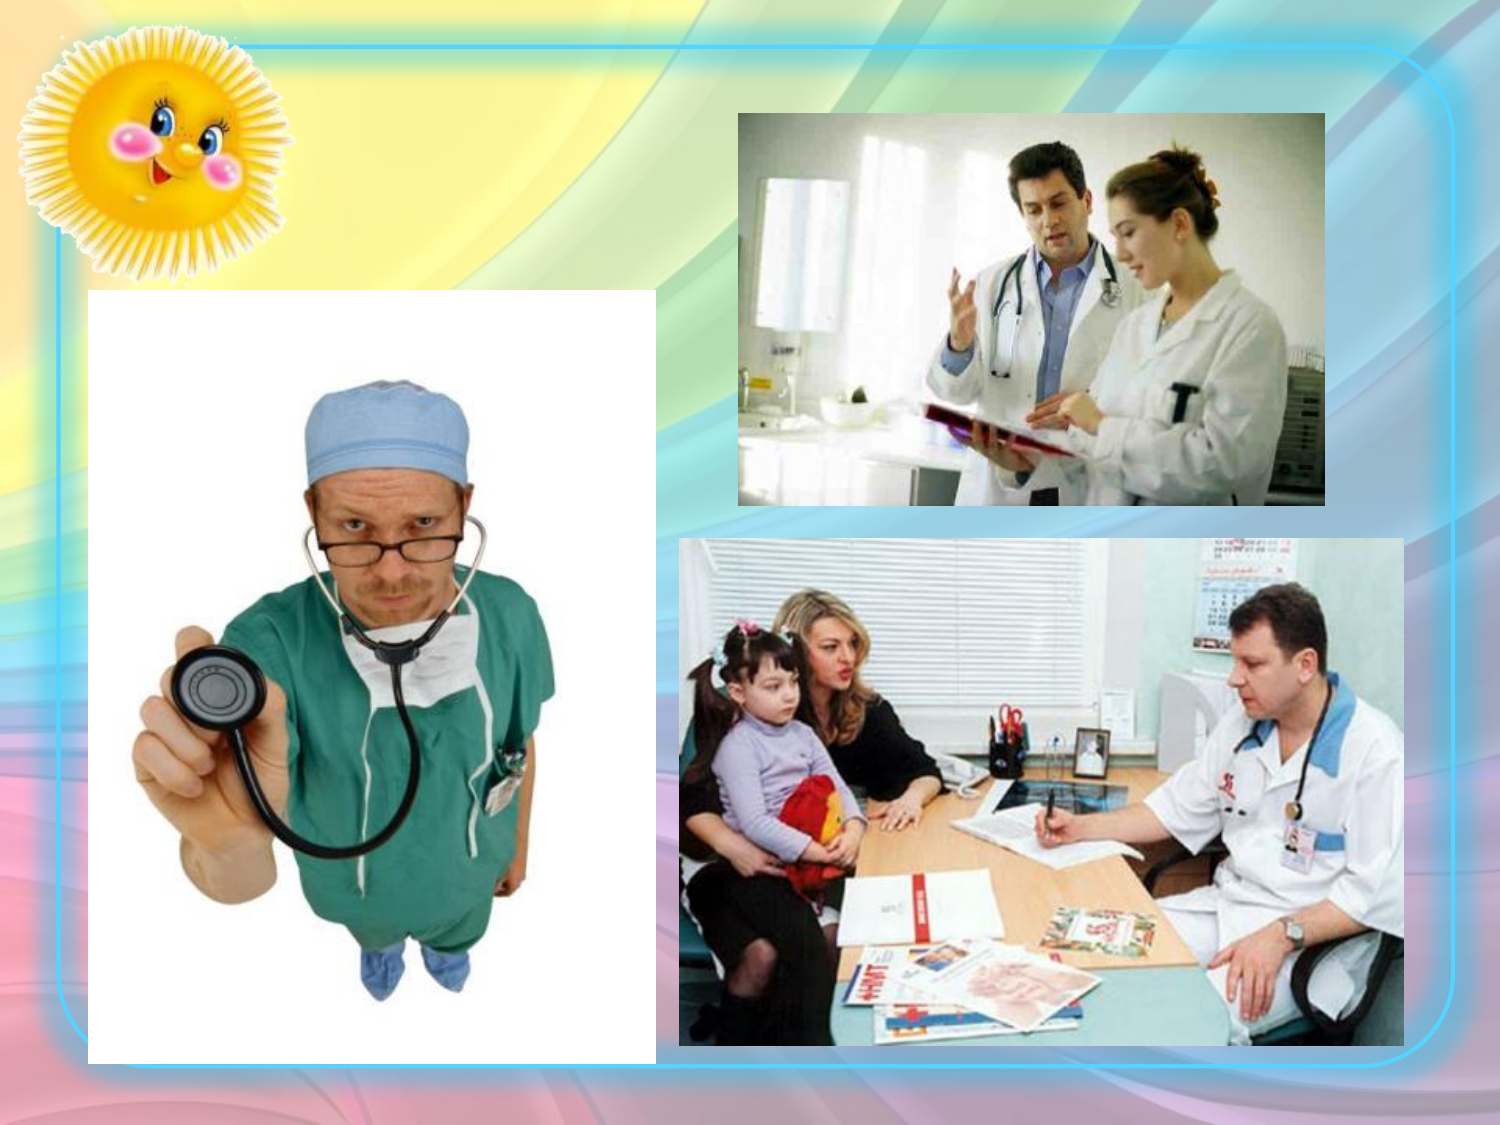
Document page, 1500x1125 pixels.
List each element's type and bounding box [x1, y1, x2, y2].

picture [11, 11, 656, 1064]
picture [737, 113, 1325, 507]
picture [678, 538, 1405, 1046]
